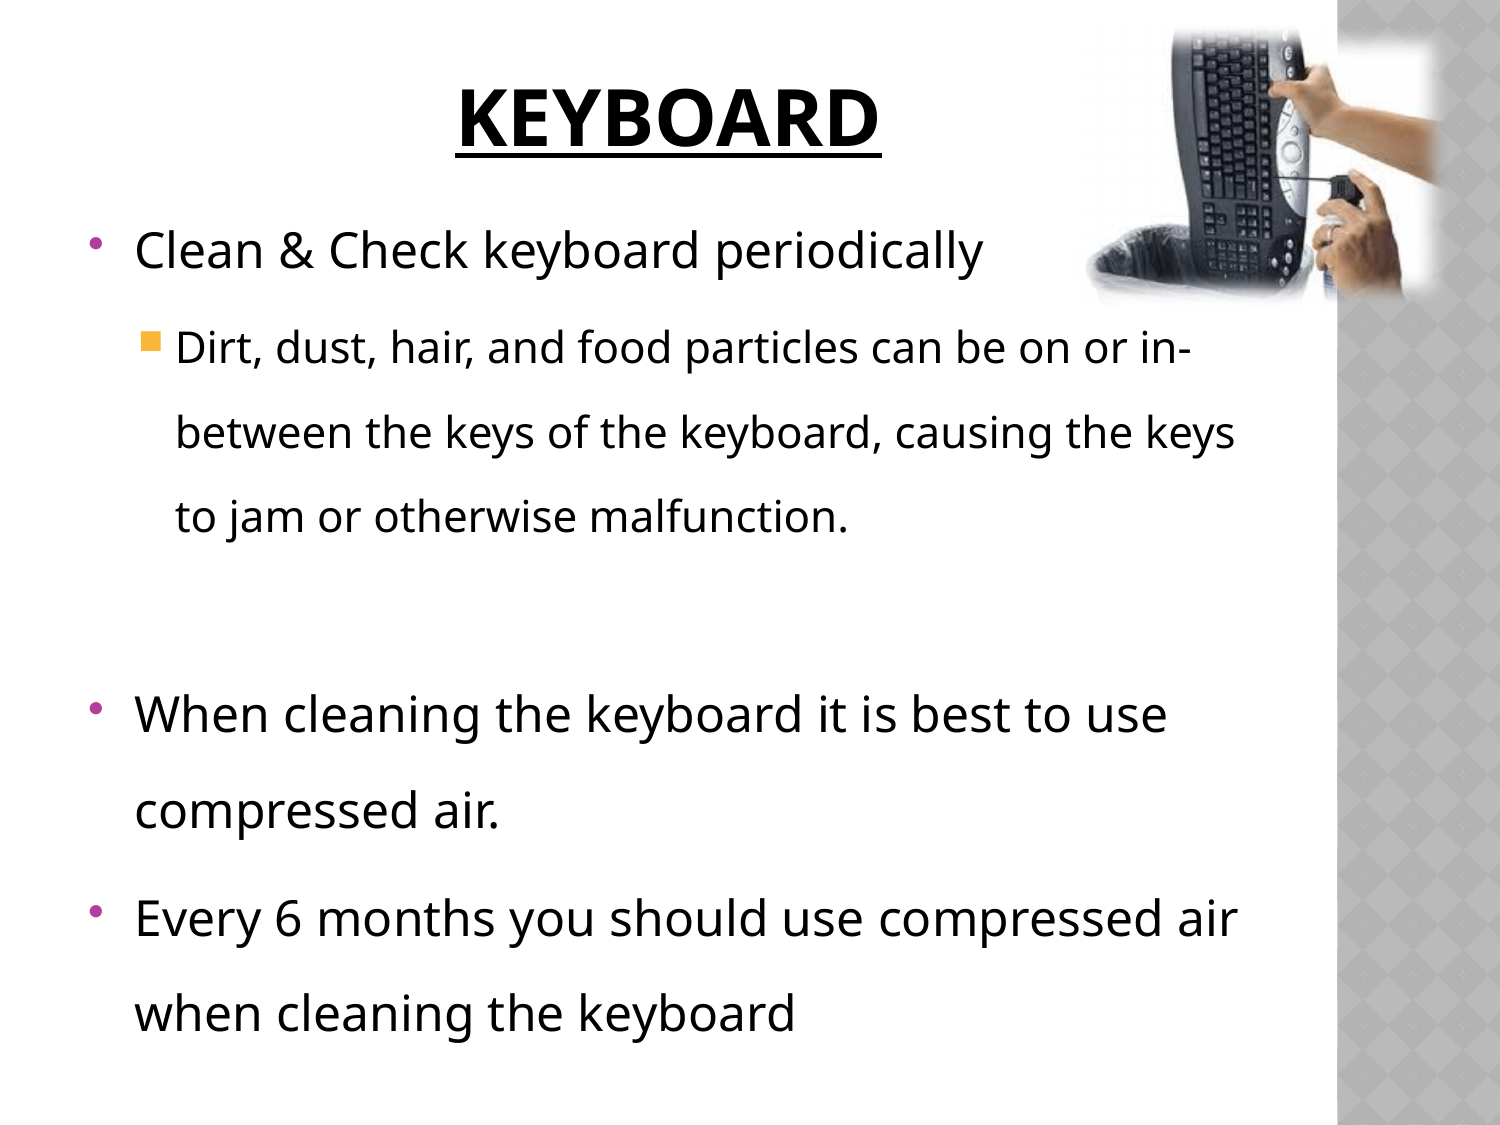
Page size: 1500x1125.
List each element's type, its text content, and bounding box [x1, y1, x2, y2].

list Clean & Check keyboard periodically Dirt, dust, hair, and food particles can be on or in-between the keys of the keyboard, causing the keys to jam or otherwise malfunction. When cleaning the keyboard it is best to use compressed air. Every 6 months you should use compressed air when cleaning the keyboard [75, 174, 1263, 1059]
picture [1074, 24, 1451, 307]
title Keyboard [75, 52, 1068, 163]
